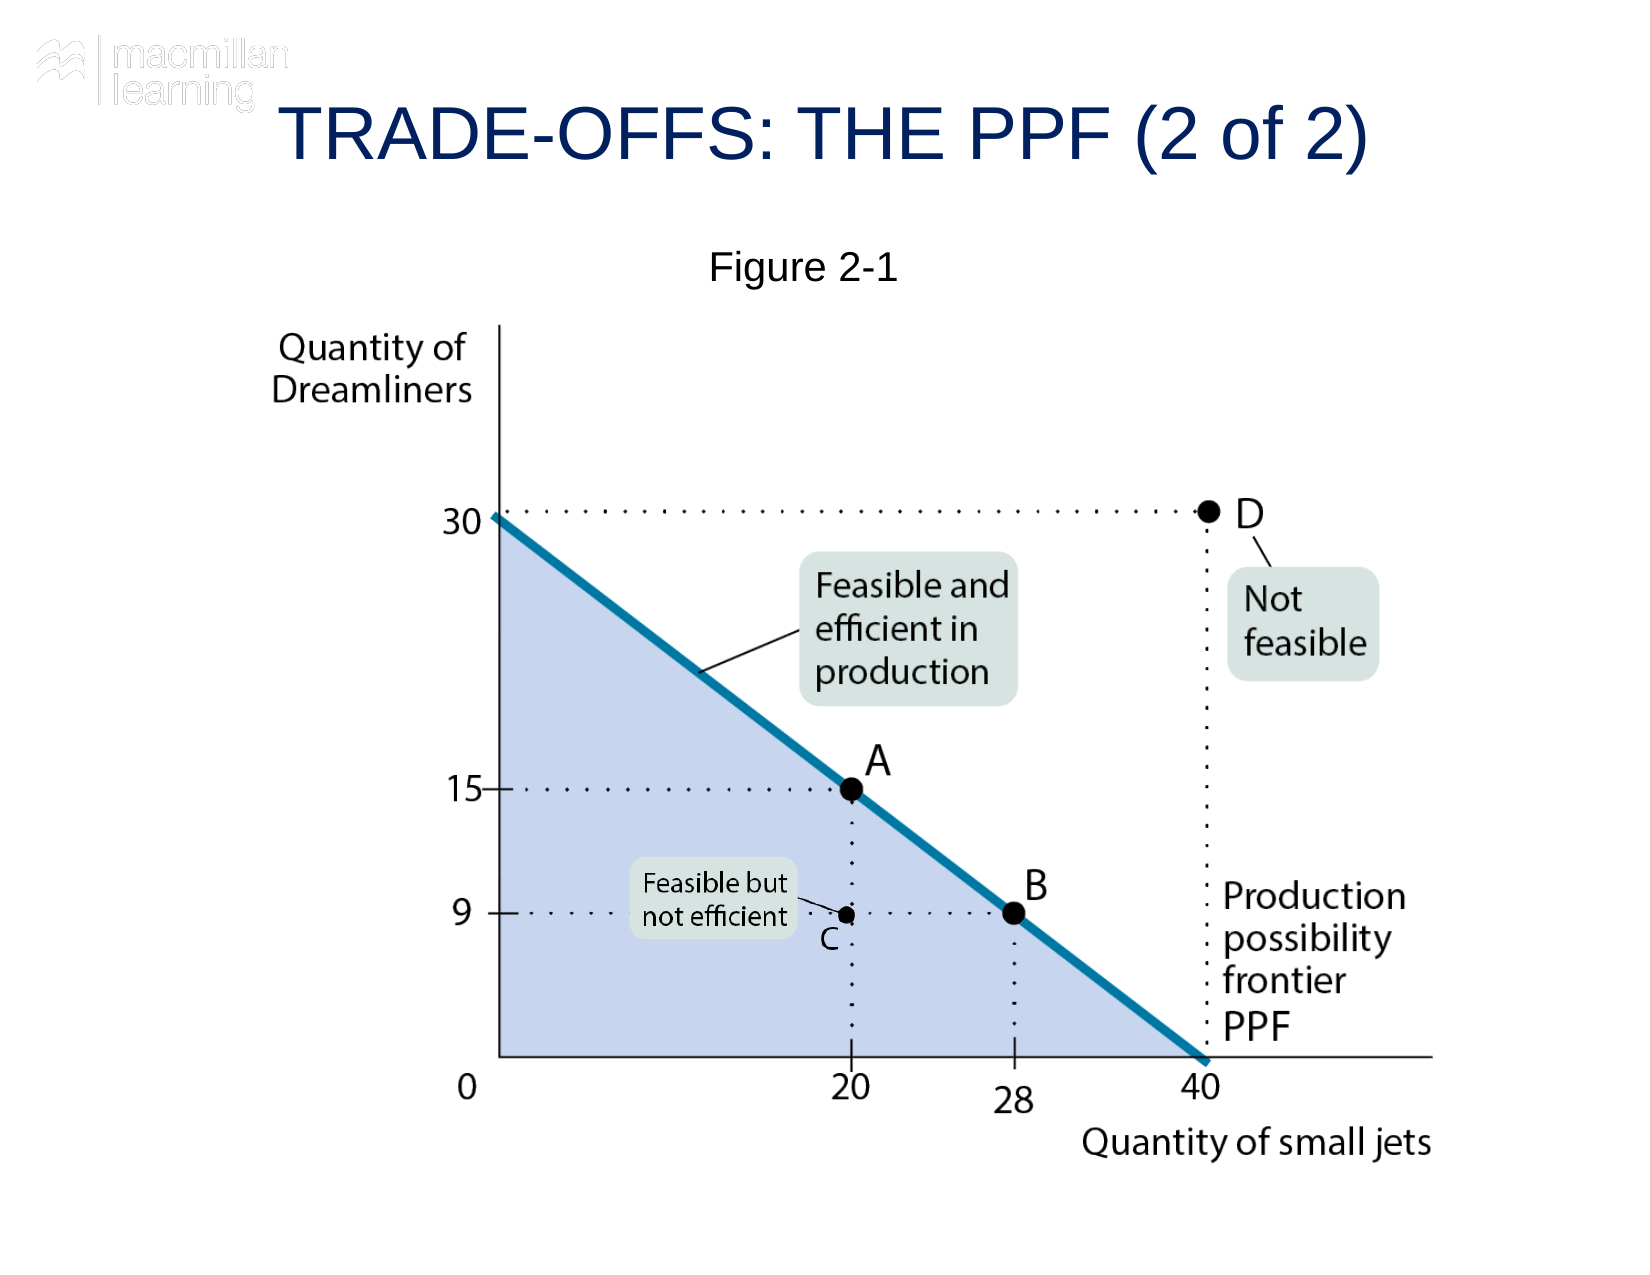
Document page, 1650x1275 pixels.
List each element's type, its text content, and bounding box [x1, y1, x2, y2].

title TRADE-OFFS: THE PPF (2 of 2) [0, 62, 1650, 197]
text_box Figure 2-1 [425, 232, 1183, 298]
picture [270, 323, 1433, 1165]
picture [37, 35, 288, 62]
